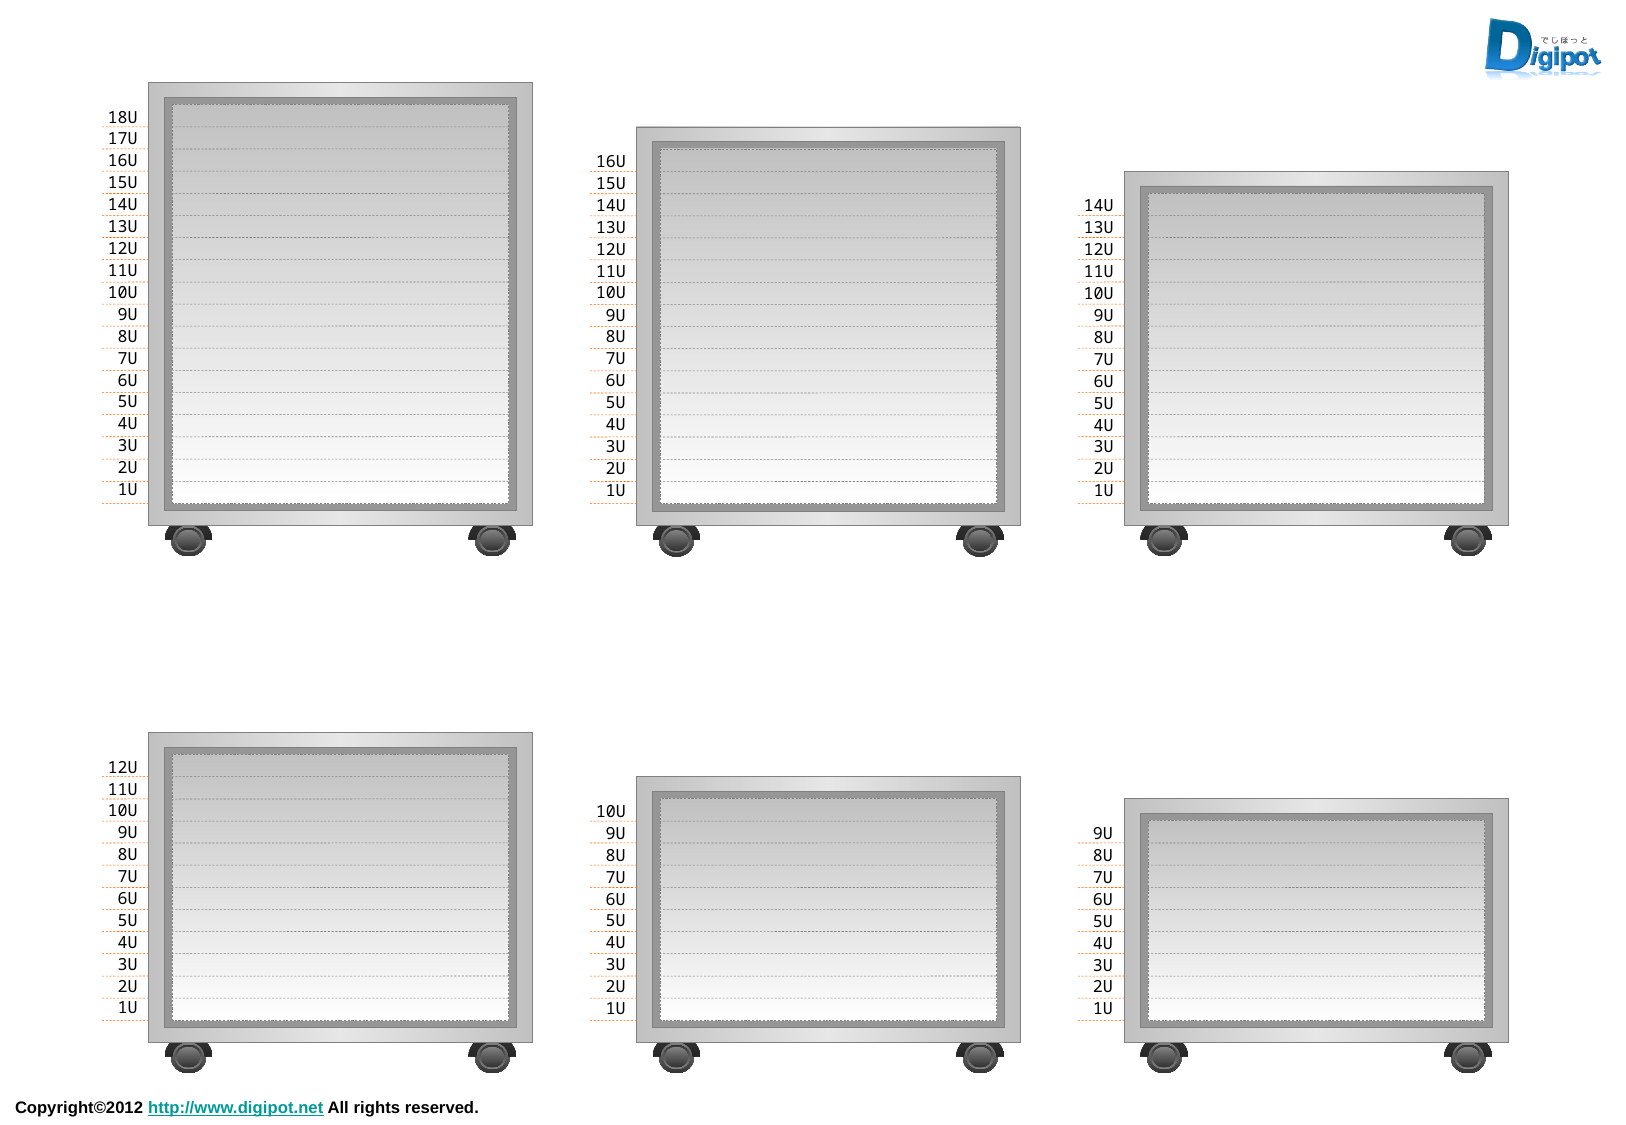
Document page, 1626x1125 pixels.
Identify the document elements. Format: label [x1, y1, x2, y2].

text_box [580, 776, 1021, 1080]
text_box [1068, 171, 1509, 563]
text_box [92, 82, 533, 563]
picture [1485, 18, 1602, 82]
text_box [580, 126, 1021, 563]
text_box [92, 732, 533, 1080]
text_box [1076, 798, 1509, 1080]
